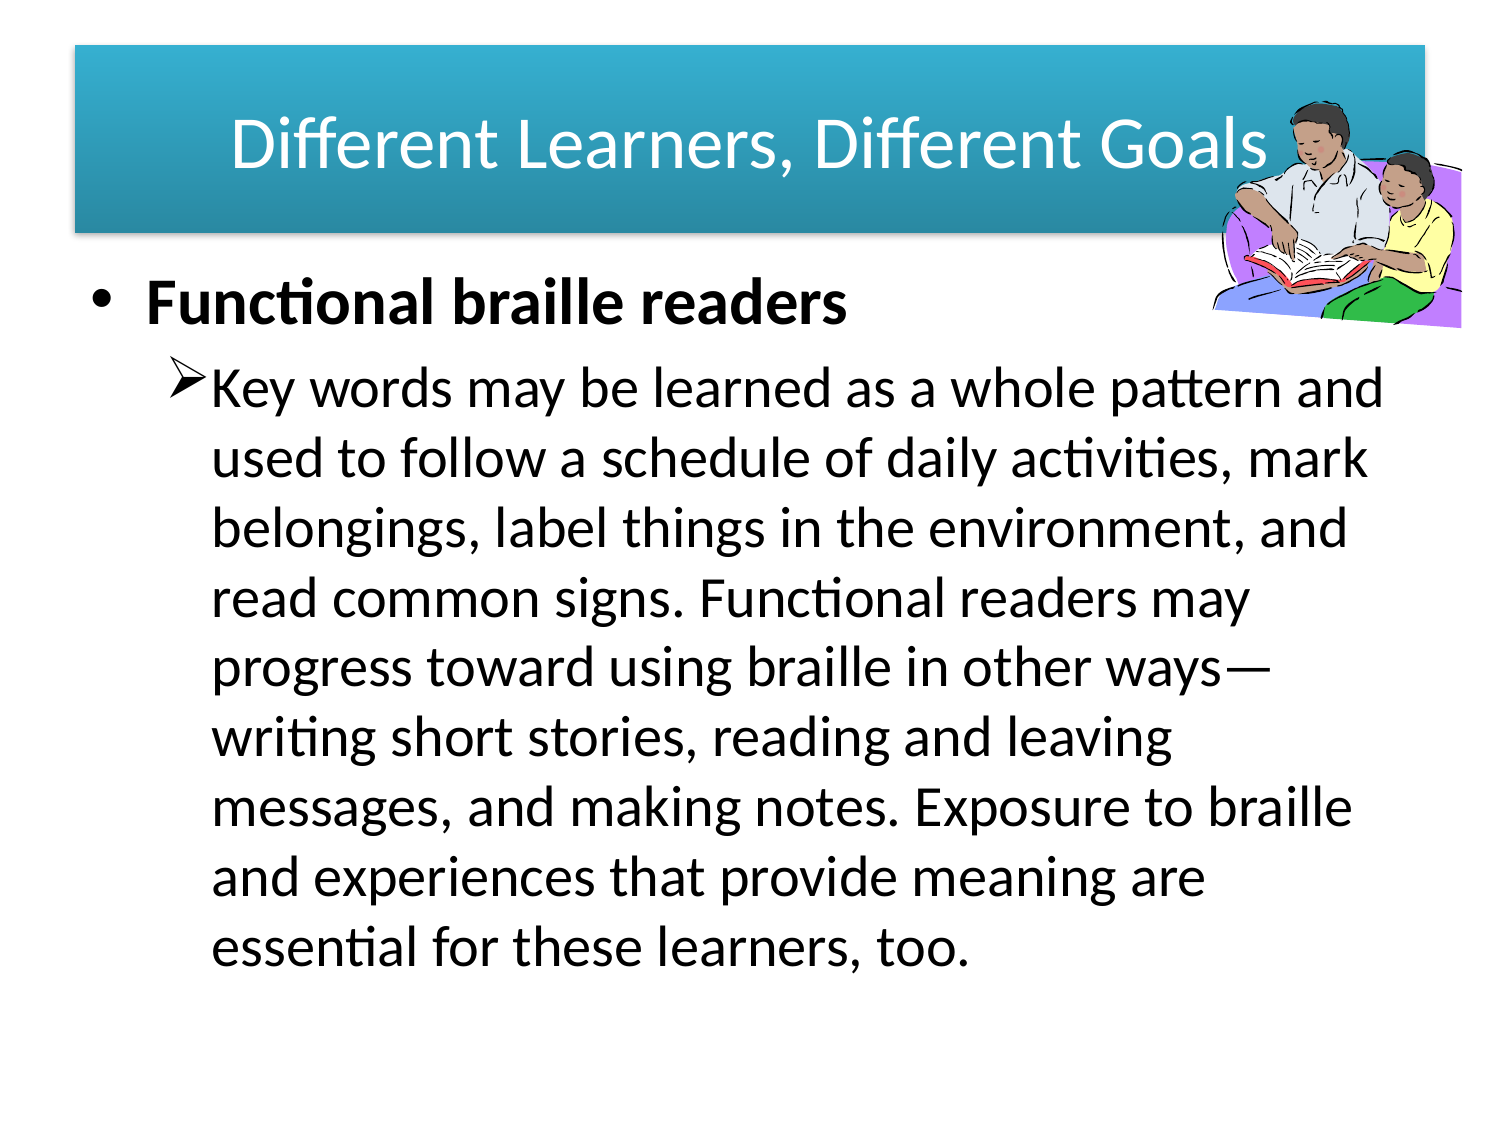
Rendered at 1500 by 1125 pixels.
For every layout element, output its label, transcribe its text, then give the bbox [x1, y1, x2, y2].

picture [1212, 99, 1463, 329]
list Functional braille readers Key words may be learned as a whole pattern and used to follow a schedule of daily activities, mark belongings, label things in the environment, and read common signs. Functional readers may progress toward using braille in other ways—writing short stories, reading and leaving messages, and making notes. Exposure to braille and experiences that provide meaning are essential for these learners, too. [75, 249, 1425, 412]
text_box [74, 412, 1438, 1088]
title Different Learners, Different Goals [75, 45, 1425, 233]
